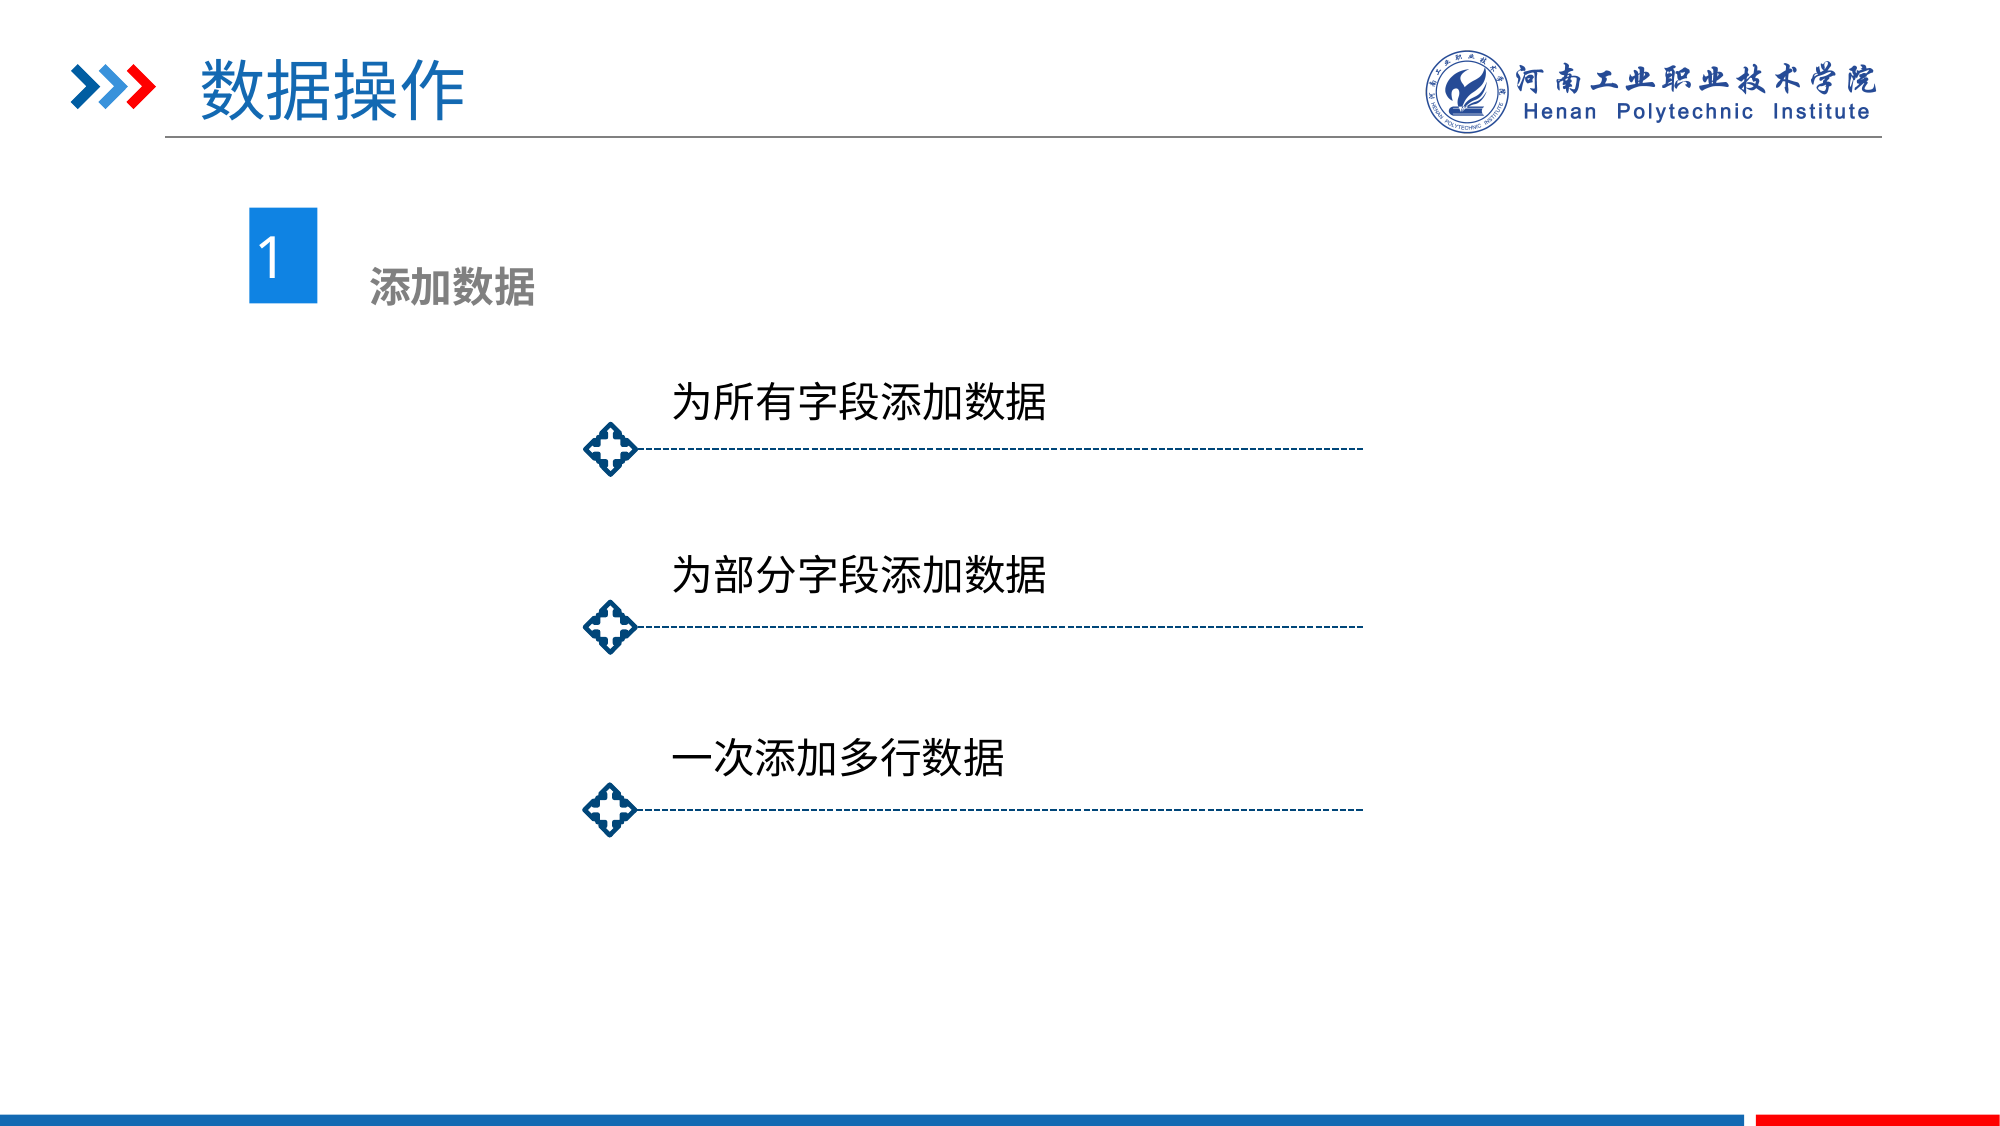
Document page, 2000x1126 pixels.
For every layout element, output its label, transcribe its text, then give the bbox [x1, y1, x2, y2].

text_box 一次添加多行数据 [656, 724, 1021, 783]
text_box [584, 784, 1365, 836]
picture [1407, 46, 1882, 140]
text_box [585, 423, 1366, 475]
text_box 添加数据 [319, 245, 1092, 380]
text_box 为所有字段添加数据 [657, 368, 1063, 422]
text_box 为部分字段添加数据 [657, 541, 1063, 600]
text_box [584, 601, 1366, 653]
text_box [249, 207, 318, 304]
title 数据操作 [179, 25, 953, 153]
